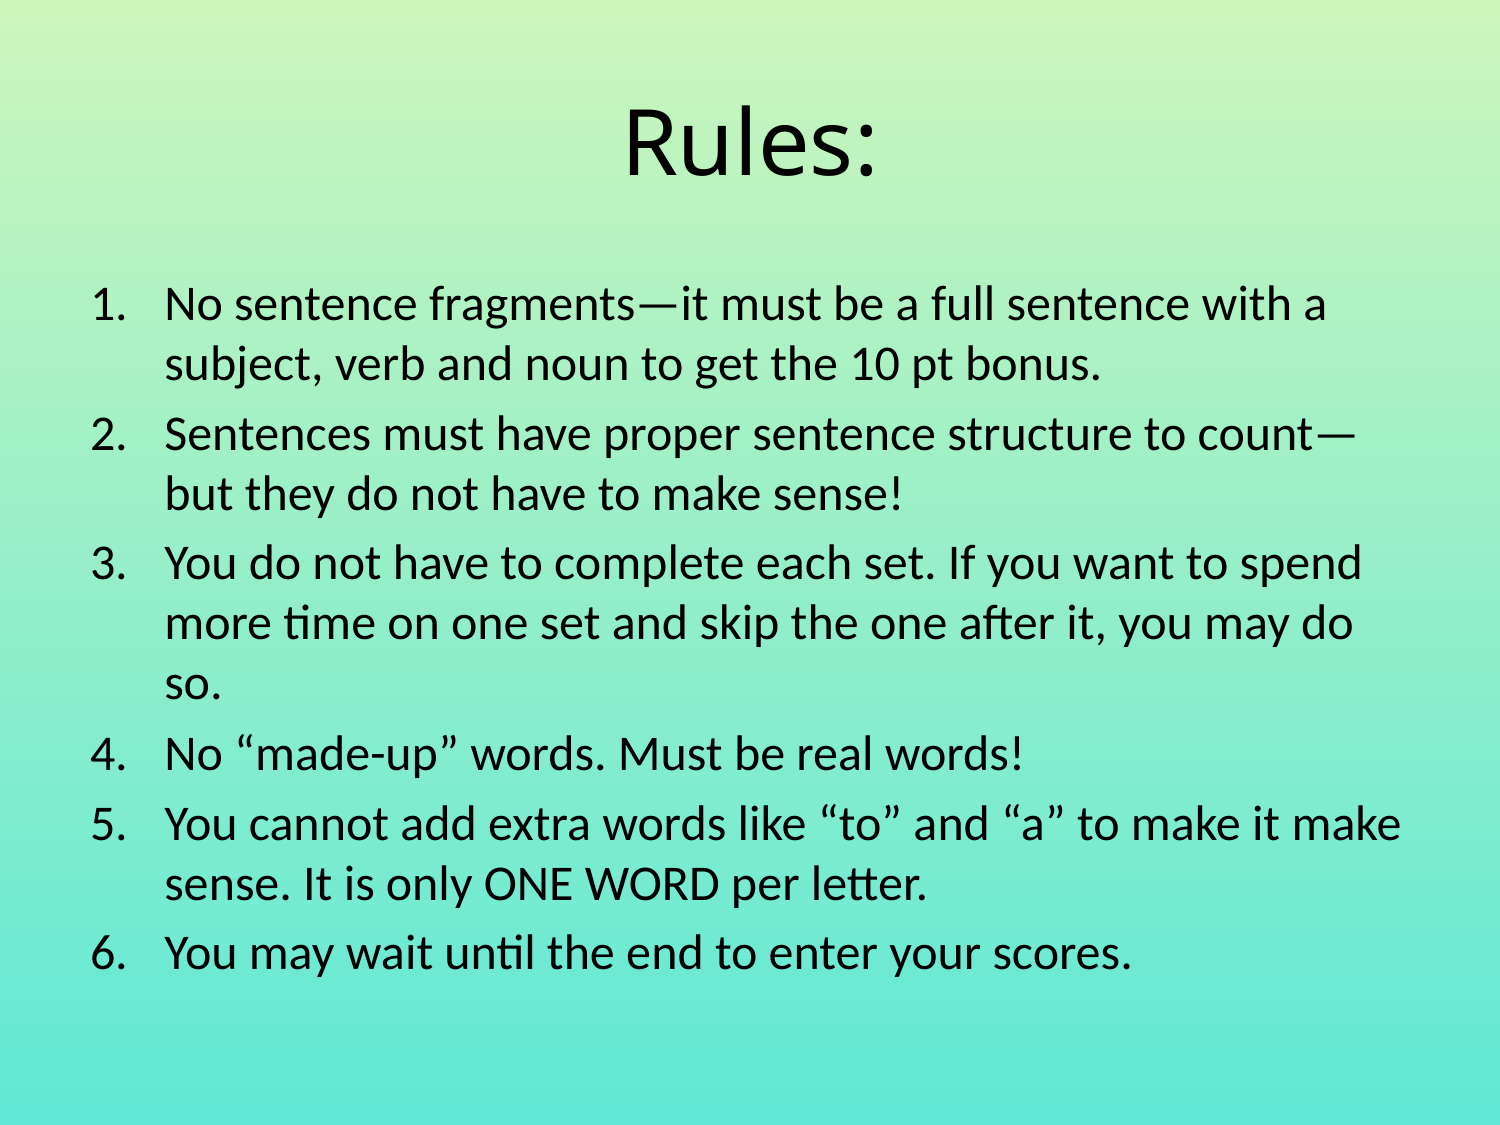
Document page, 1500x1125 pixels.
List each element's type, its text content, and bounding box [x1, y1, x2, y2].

title Rules: [75, 45, 1425, 233]
list No sentence fragments—it must be a full sentence with a subject, verb and noun to get the 10 pt bonus. Sentences must have proper sentence structure to count—but they do not have to make sense! You do not have to complete each set. If you want to spend more time on one set and skip the one after it, you may do so. No “made-up” words. Must be real words! You cannot add extra words like “to” and “a” to make it make sense. It is only ONE WORD per letter. You may wait until the end to enter your scores. [75, 262, 1425, 1005]
